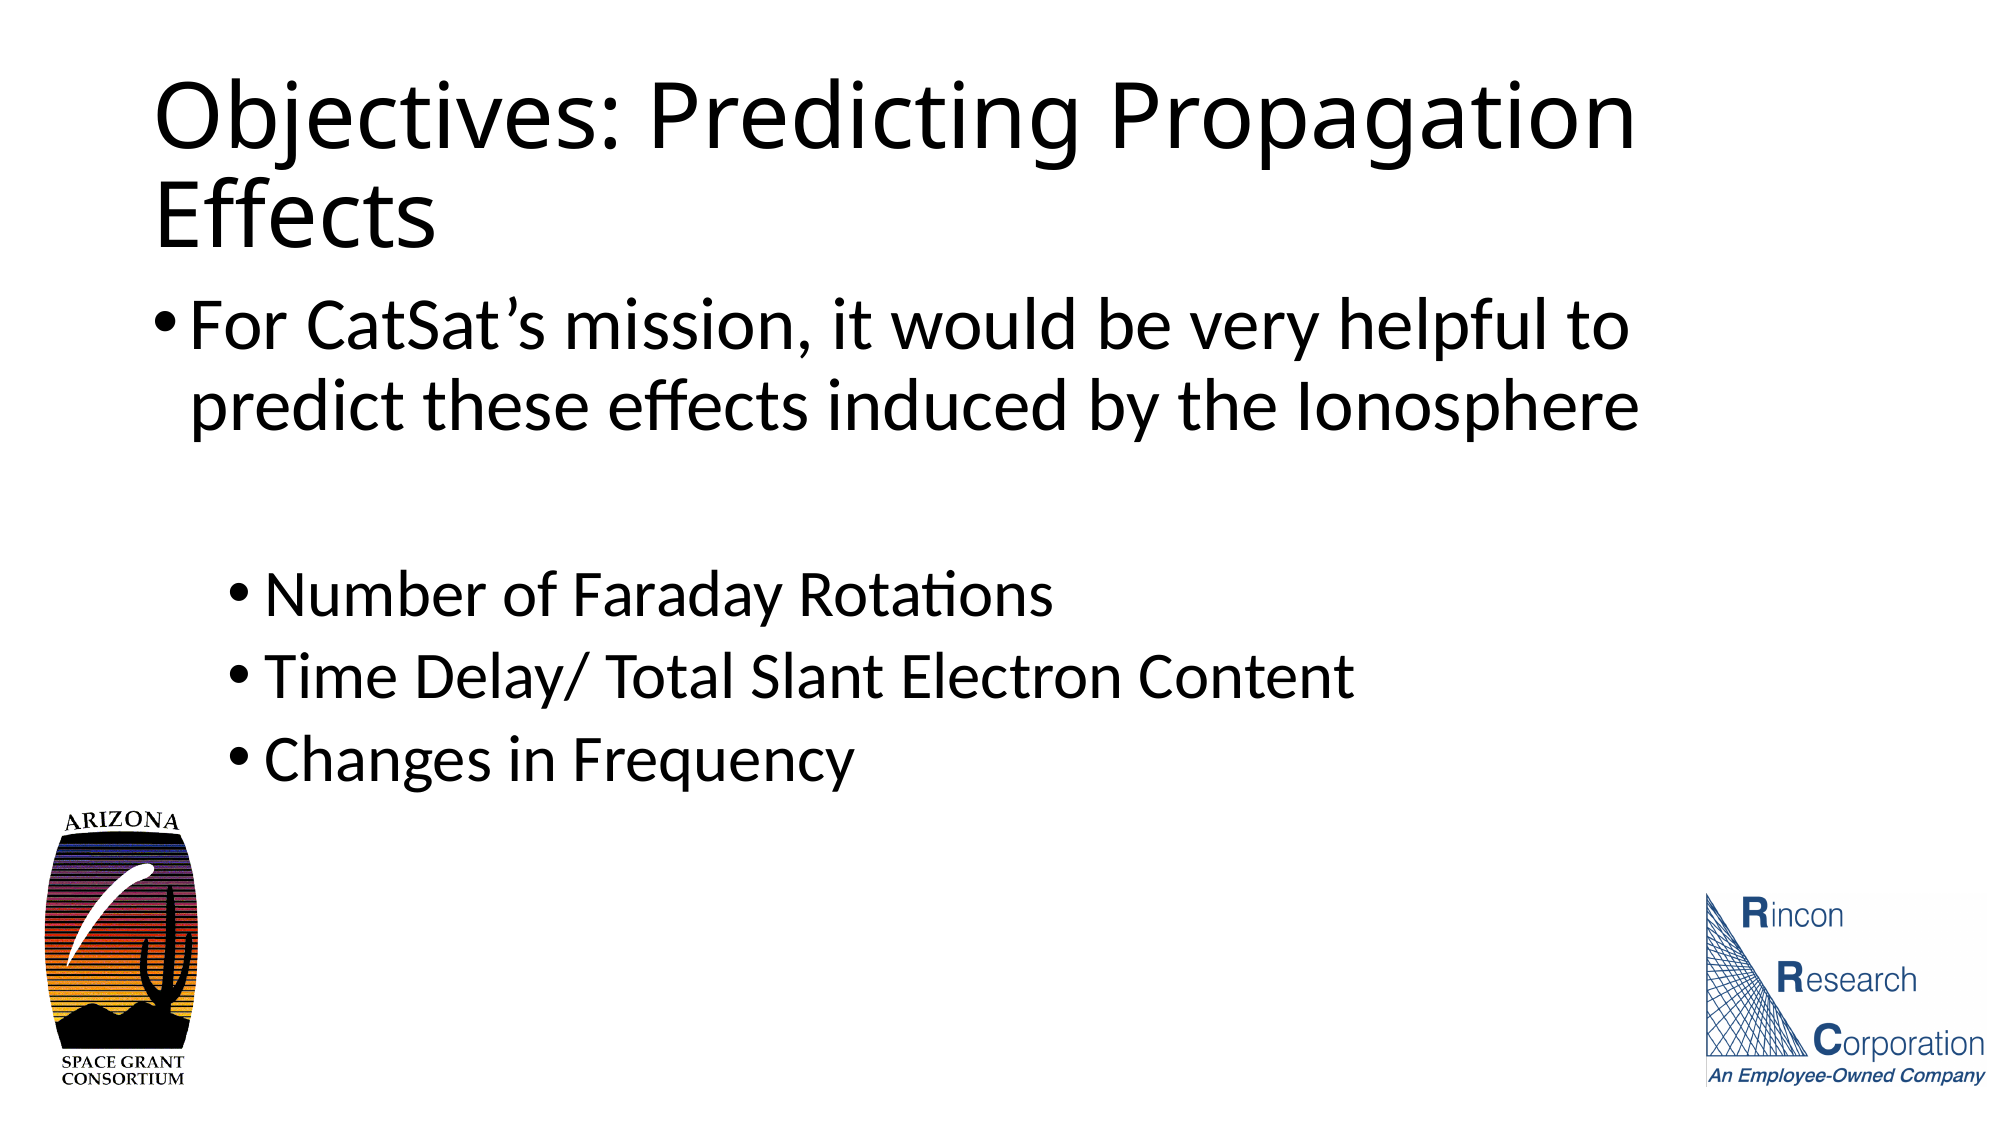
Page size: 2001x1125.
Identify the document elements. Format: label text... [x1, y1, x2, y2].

picture [1705, 893, 1987, 1087]
title Objectives: Predicting Propagation Effects [137, 59, 1863, 277]
list For CatSat’s mission, it would be very helpful to predict these effects induced by the Ionosphere Number of Faraday Rotations Time Delay/ Total Slant Electron Content Changes in Frequency [137, 277, 1863, 992]
picture [37, 805, 202, 1087]
